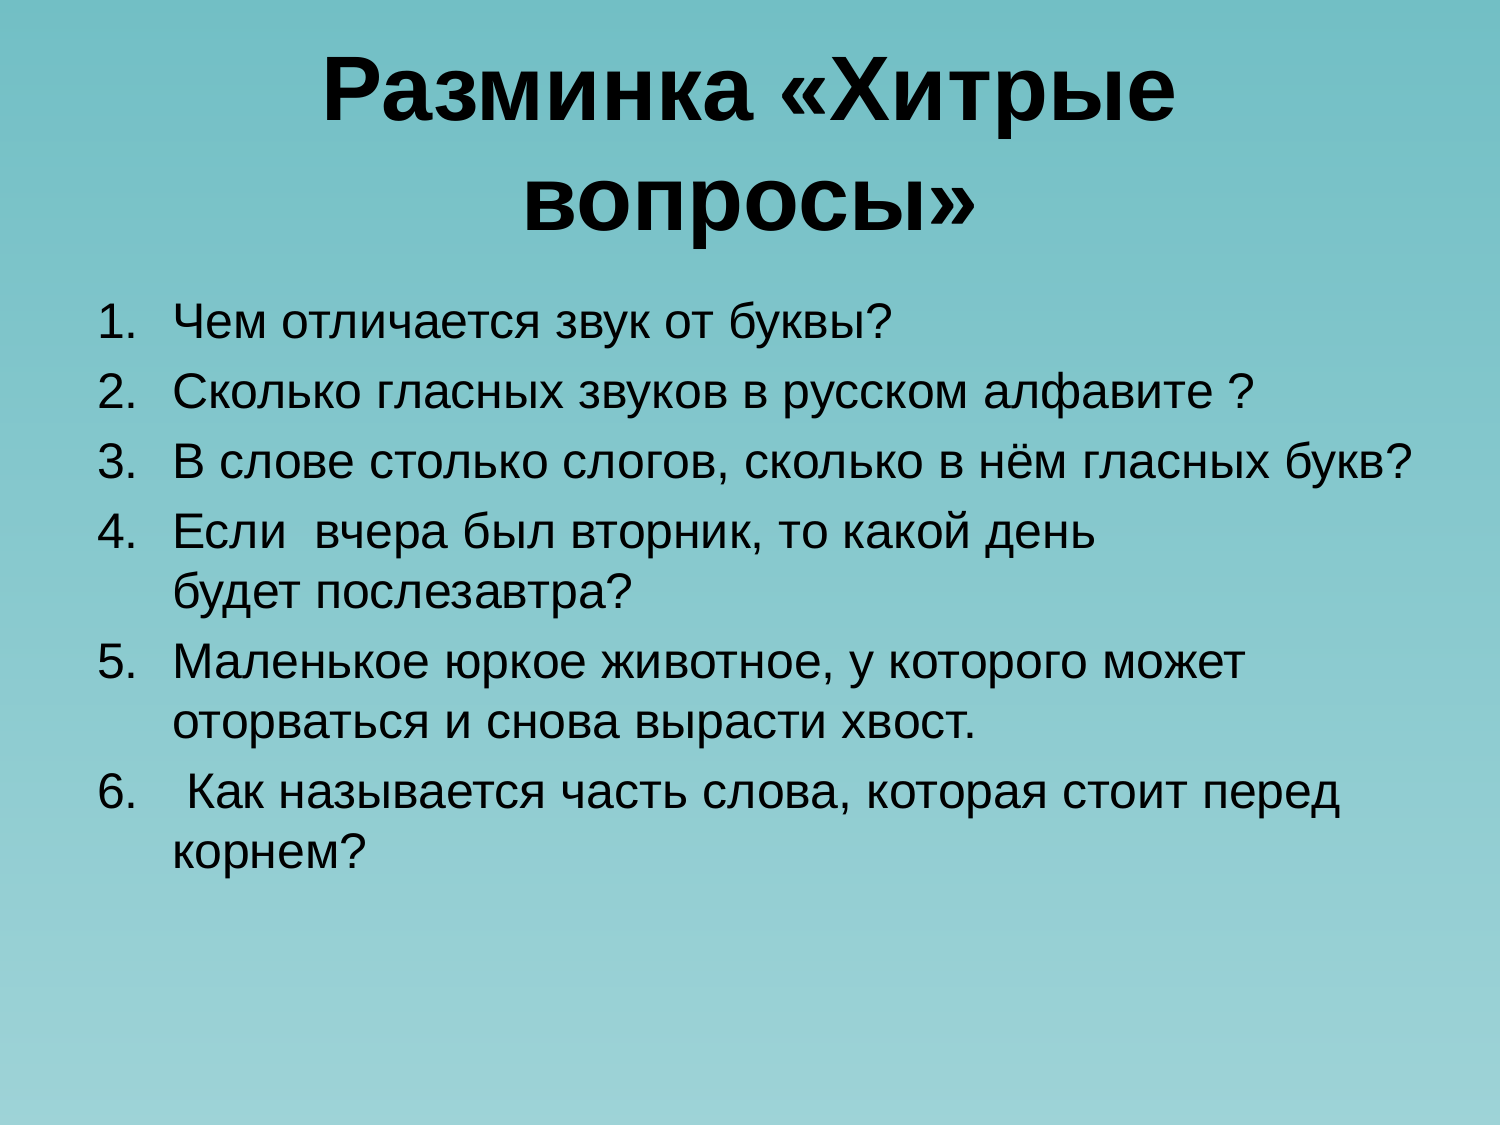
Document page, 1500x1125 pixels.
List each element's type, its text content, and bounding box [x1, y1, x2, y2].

title Разминка «Хитрые вопросы» [74, 44, 1426, 233]
list Чем отличается звук от буквы? Сколько гласных звуков в русском алфавите ? В слове столько слогов, сколько в нём гласных букв? Если вчера был вторник, то какой день будет послезавтра? Маленькое юркое животное, у которого может оторваться и снова вырасти хвост. Как называется часть слова, которая стоит перед корнем? [81, 280, 1433, 1024]
